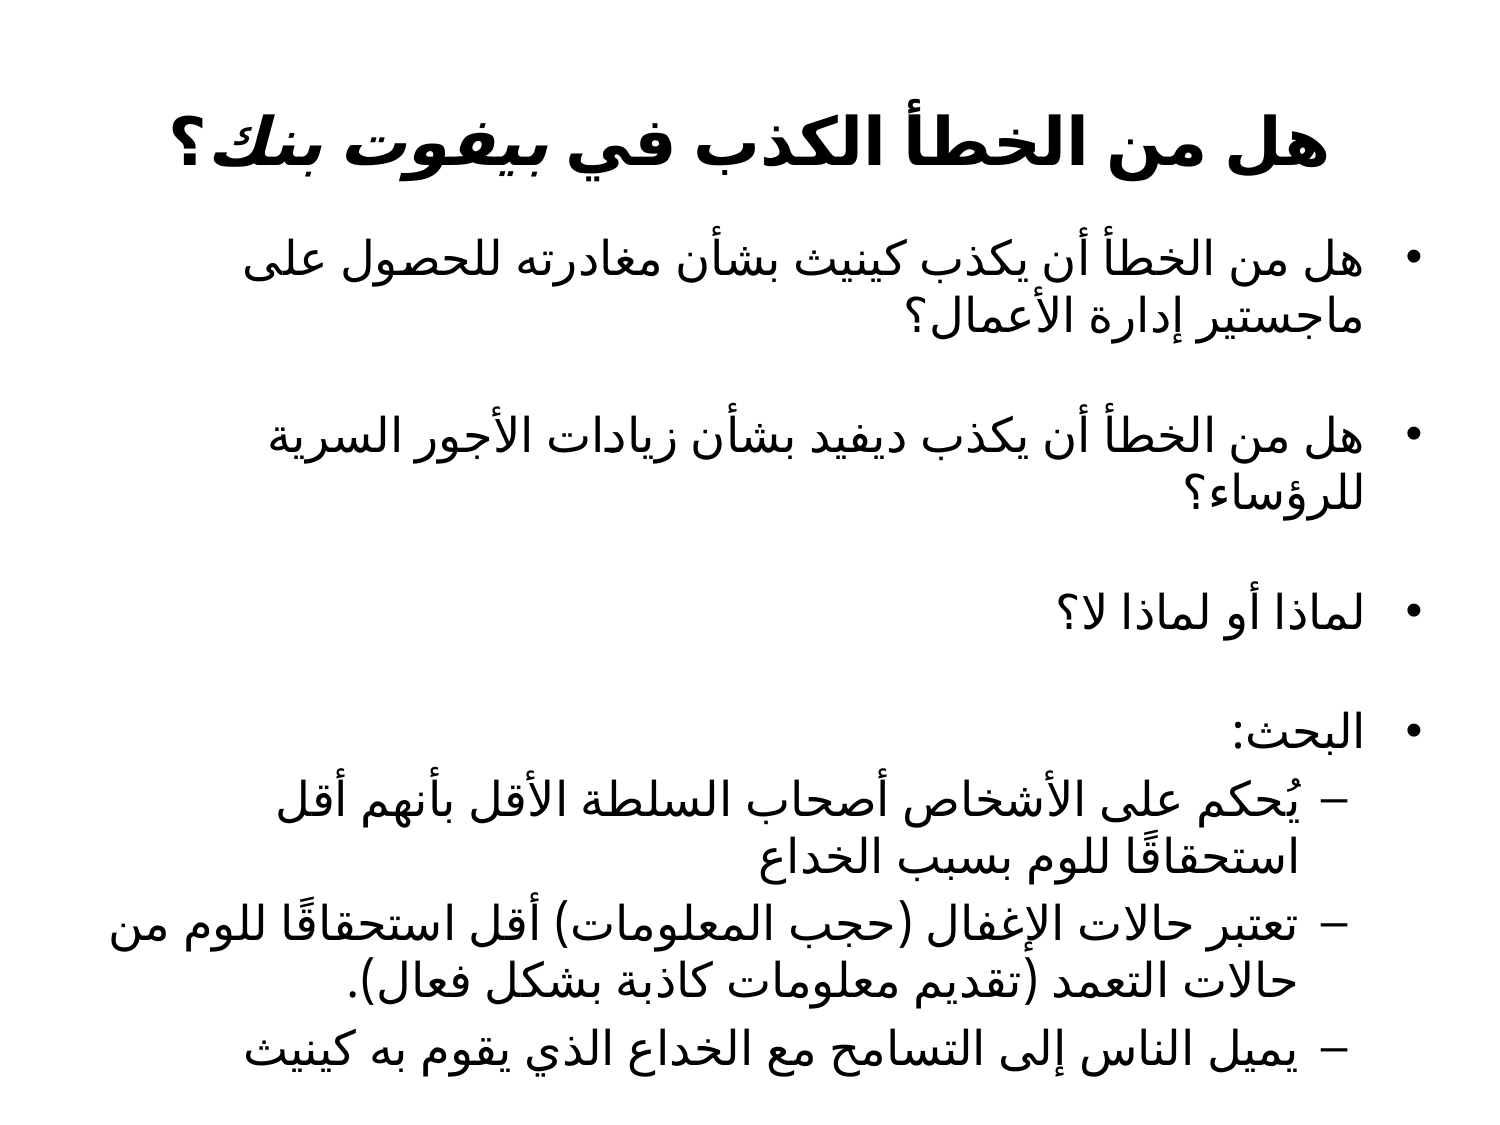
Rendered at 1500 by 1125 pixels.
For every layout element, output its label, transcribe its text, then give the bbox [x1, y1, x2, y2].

list هل من الخطأ أن يكذب كينيث بشأن مغادرته للحصول على ماجستير إدارة الأعمال؟ هل من الخطأ أن يكذب ديفيد بشأن زيادات الأجور السرية للرؤساء؟ لماذا أو لماذا لا؟ البحث: يُحكم على الأشخاص أصحاب السلطة الأقل بأنهم أقل استحقاقًا للوم بسبب الخداع تعتبر حالات الإغفال (حجب المعلومات) أقل استحقاقًا للوم من حالات التعمد (تقديم معلومات كاذبة بشكل فعال). يميل الناس إلى التسامح مع الخداع الذي يقوم به كينيث [87, 220, 1438, 1088]
title هل من الخطأ الكذب في بيفوت بنك؟ [75, 45, 1425, 233]
